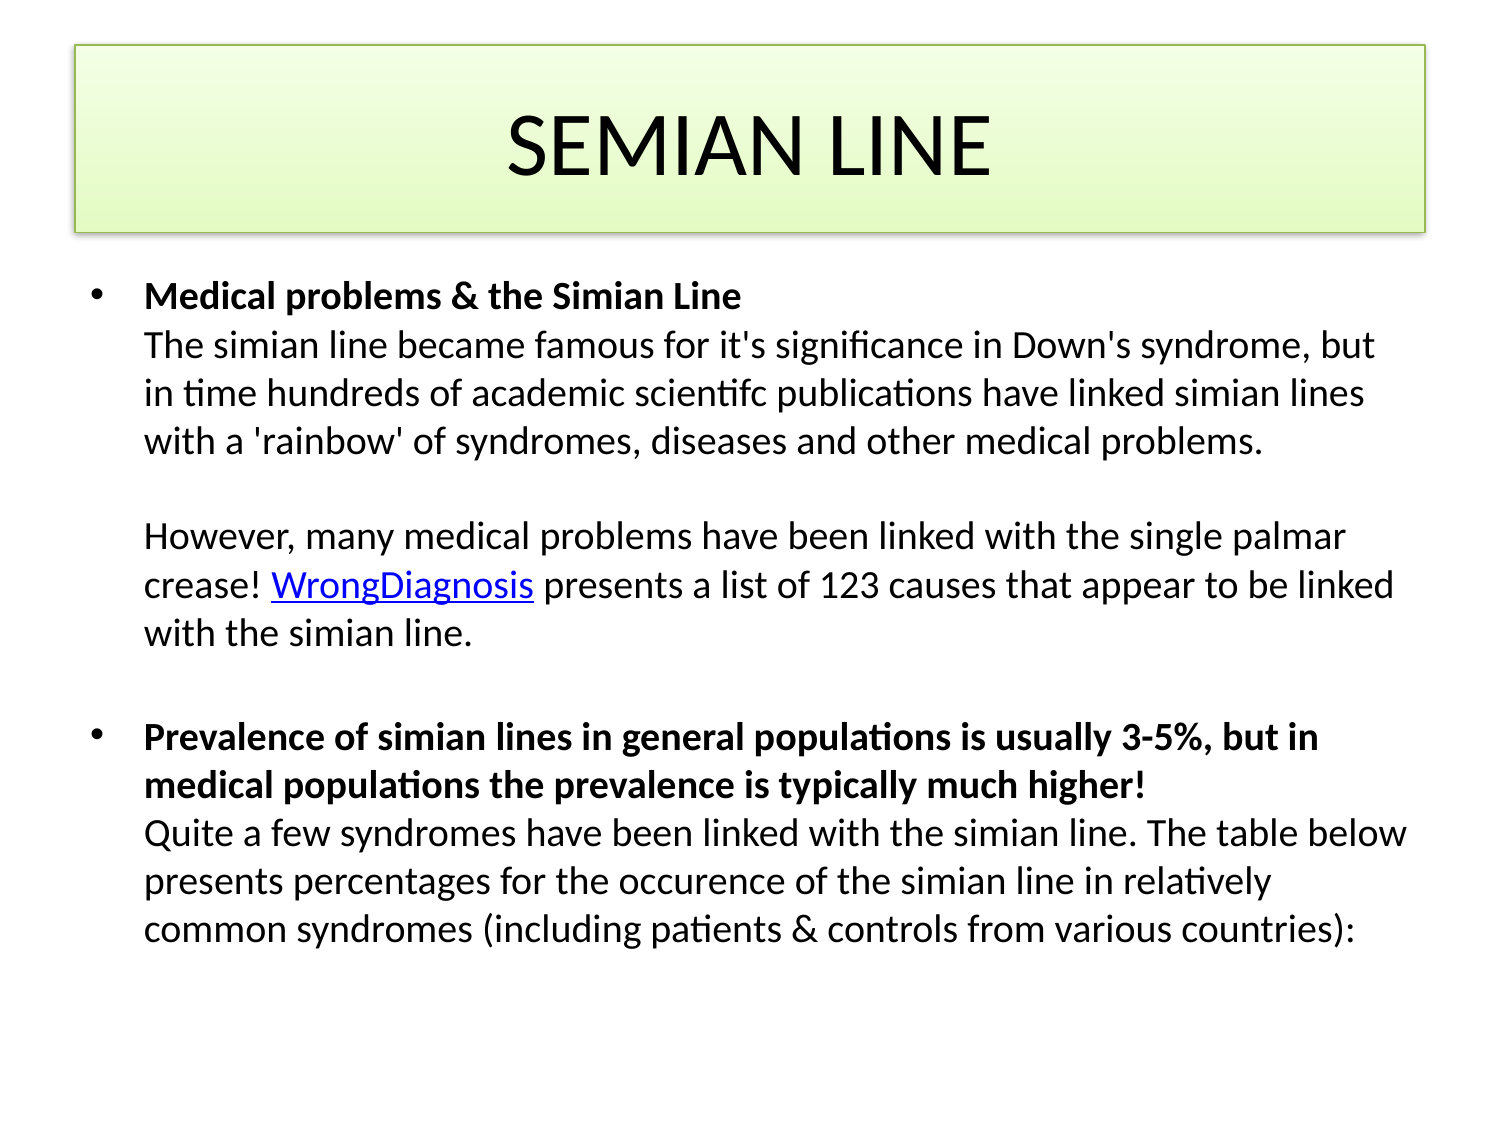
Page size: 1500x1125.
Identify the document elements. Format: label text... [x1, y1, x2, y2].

title SEMIAN LINE [74, 44, 1426, 233]
list Medical problems & the Simian Line The simian line became famous for it's significance in Down's syndrome, but in time hundreds of academic scientifc publications have linked simian lines with a 'rainbow' of syndromes, diseases and other medical problems. However, many medical problems have been linked with the single palmar crease! WrongDiagnosis presents a list of 123 causes that appear to be linked with the simian line. Prevalence of simian lines in general populations is usually 3-5%, but in medical populations the prevalence is typically much higher! Quite a few syndromes have been linked with the simian line. The table below presents percentages for the occurence of the simian line in relatively common syndromes (including patients & controls from various countries): [75, 262, 1425, 1005]
